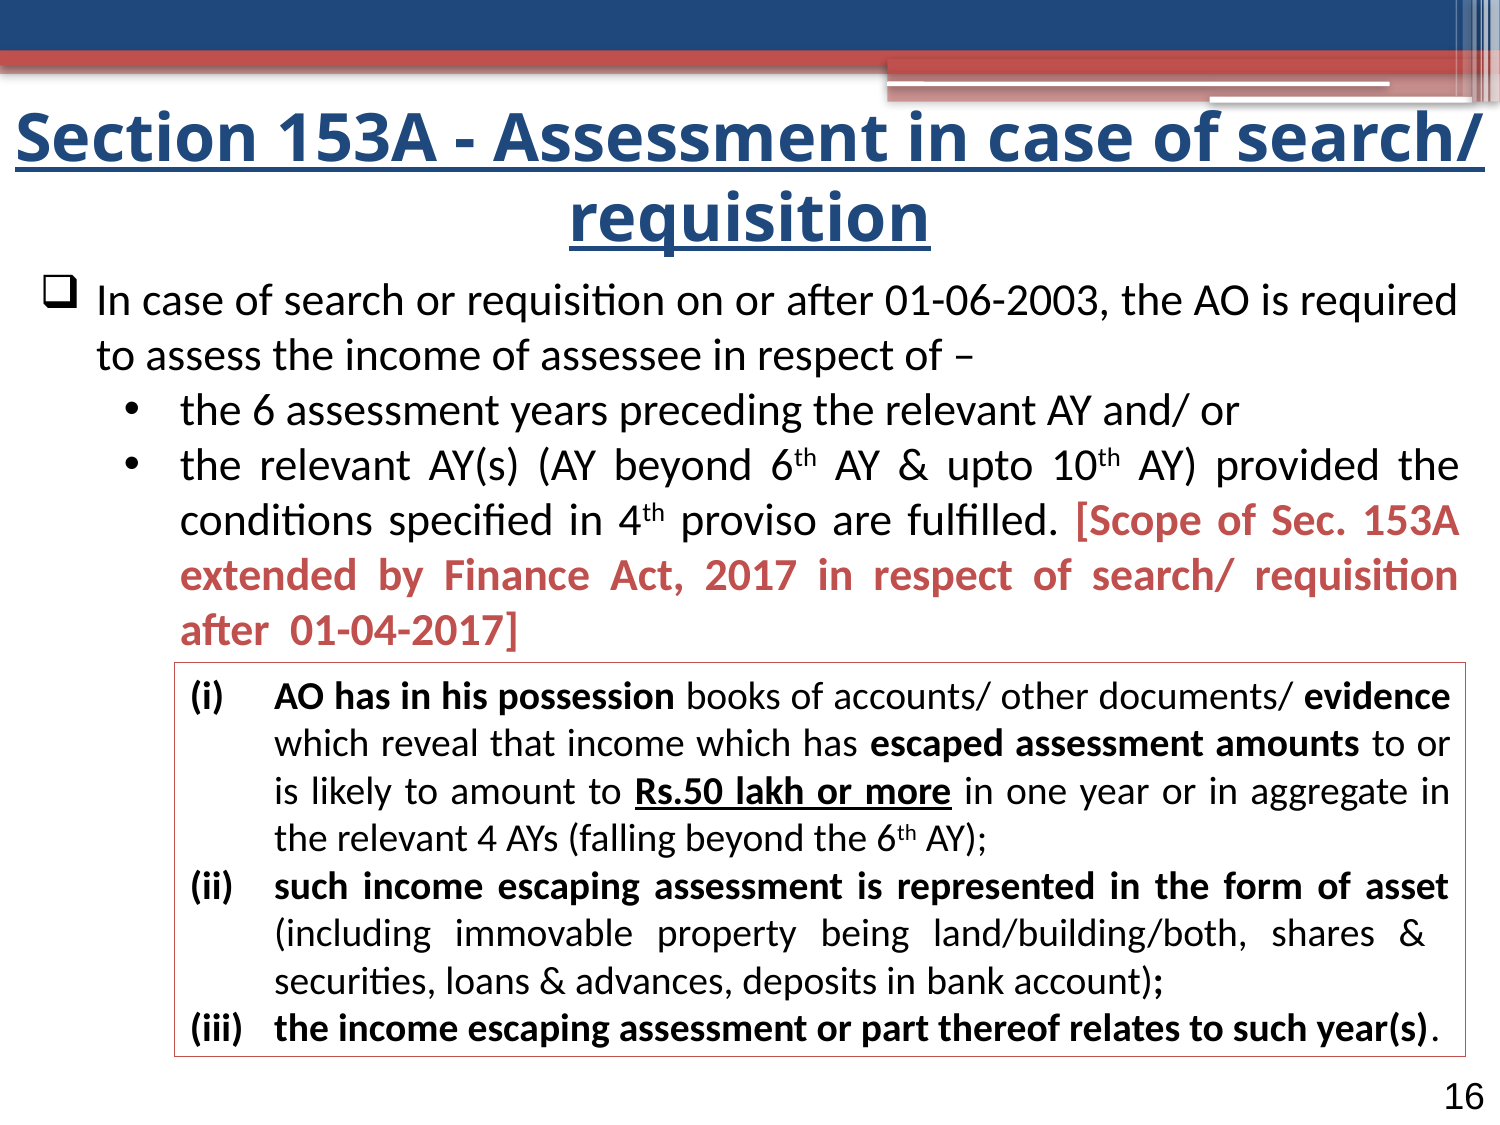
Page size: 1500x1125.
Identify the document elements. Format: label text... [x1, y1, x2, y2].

text_box AO has in his possession books of accounts/ other documents/ evidence which reveal that income which has escaped assessment amounts to or is likely to amount to Rs.50 lakh or more in one year or in aggregate in the relevant 4 AYs (falling beyond the 6th AY); such income escaping assessment is represented in the form of asset (including immovable property being land/building/both, shares & securities, loans & advances, deposits in bank account); the income escaping assessment or part thereof relates to such year(s). [174, 662, 1466, 1057]
text_box Section 153A - Assessment in case of search/ requisition [0, 87, 1500, 263]
slide_number 16 [1374, 1064, 1500, 1125]
text_box In case of search or requisition on or after 01-06-2003, the AO is required to assess the income of assessee in respect of – the 6 assessment years preceding the relevant AY and/ or the relevant AY(s) (AY beyond 6th AY & upto 10th AY) provided the conditions specified in 4th proviso are fulfilled. [Scope of Sec. 153A extended by Finance Act, 2017 in respect of search/ requisition after 01-04-2017] [24, 263, 1475, 663]
